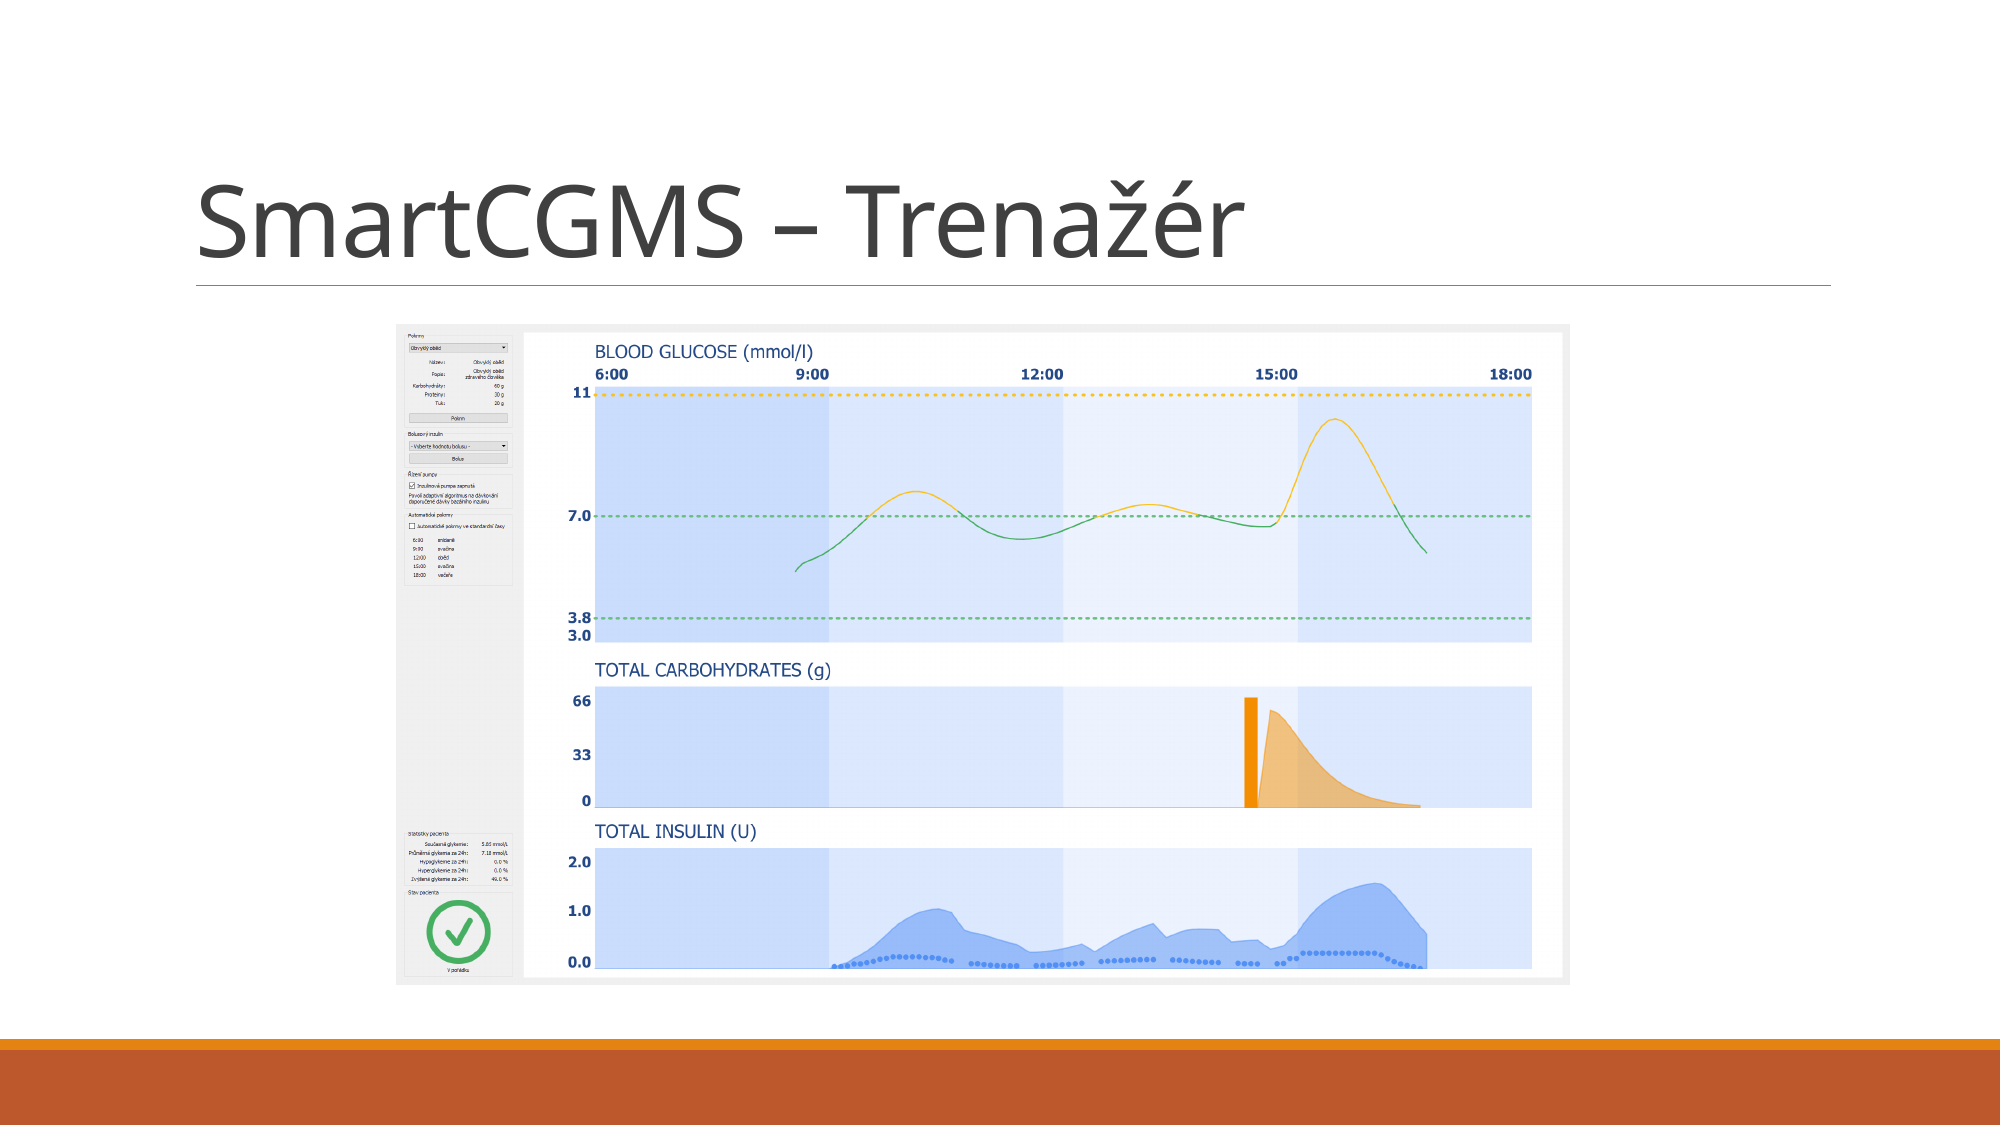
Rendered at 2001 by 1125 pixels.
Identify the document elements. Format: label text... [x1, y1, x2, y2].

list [395, 324, 1571, 985]
title SmartCGMS – Trenažér [180, 47, 1830, 285]
